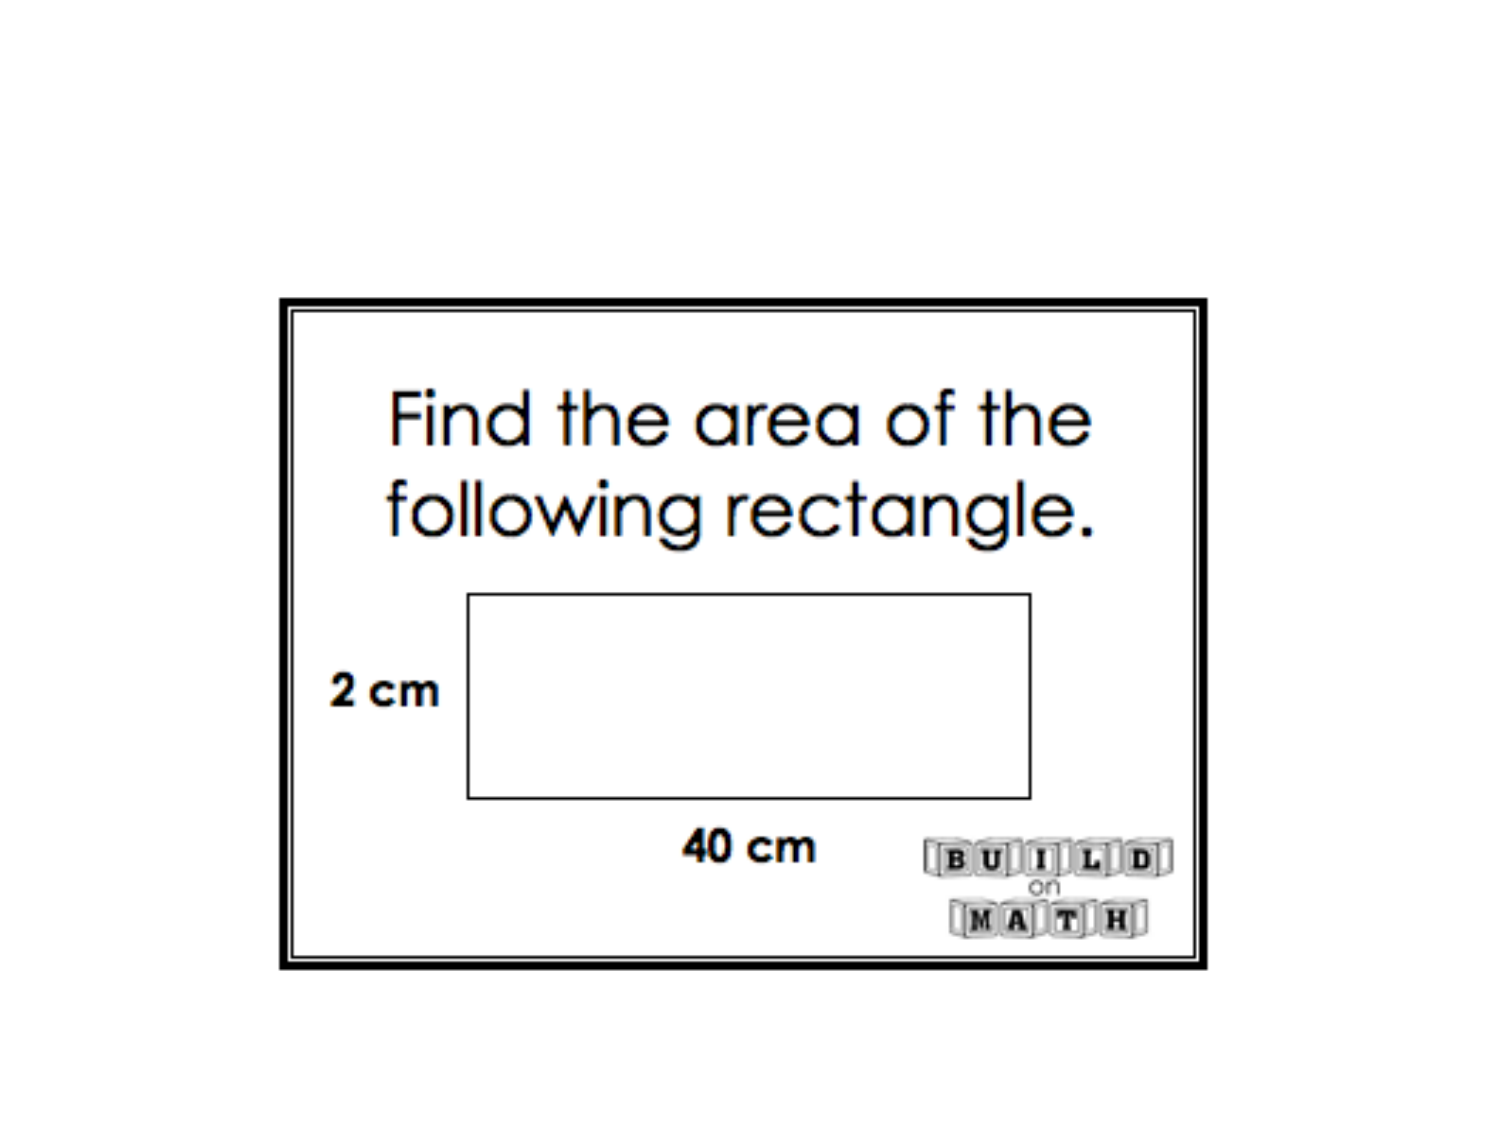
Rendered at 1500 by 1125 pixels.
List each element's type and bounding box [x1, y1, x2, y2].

list [74, 262, 1426, 1006]
